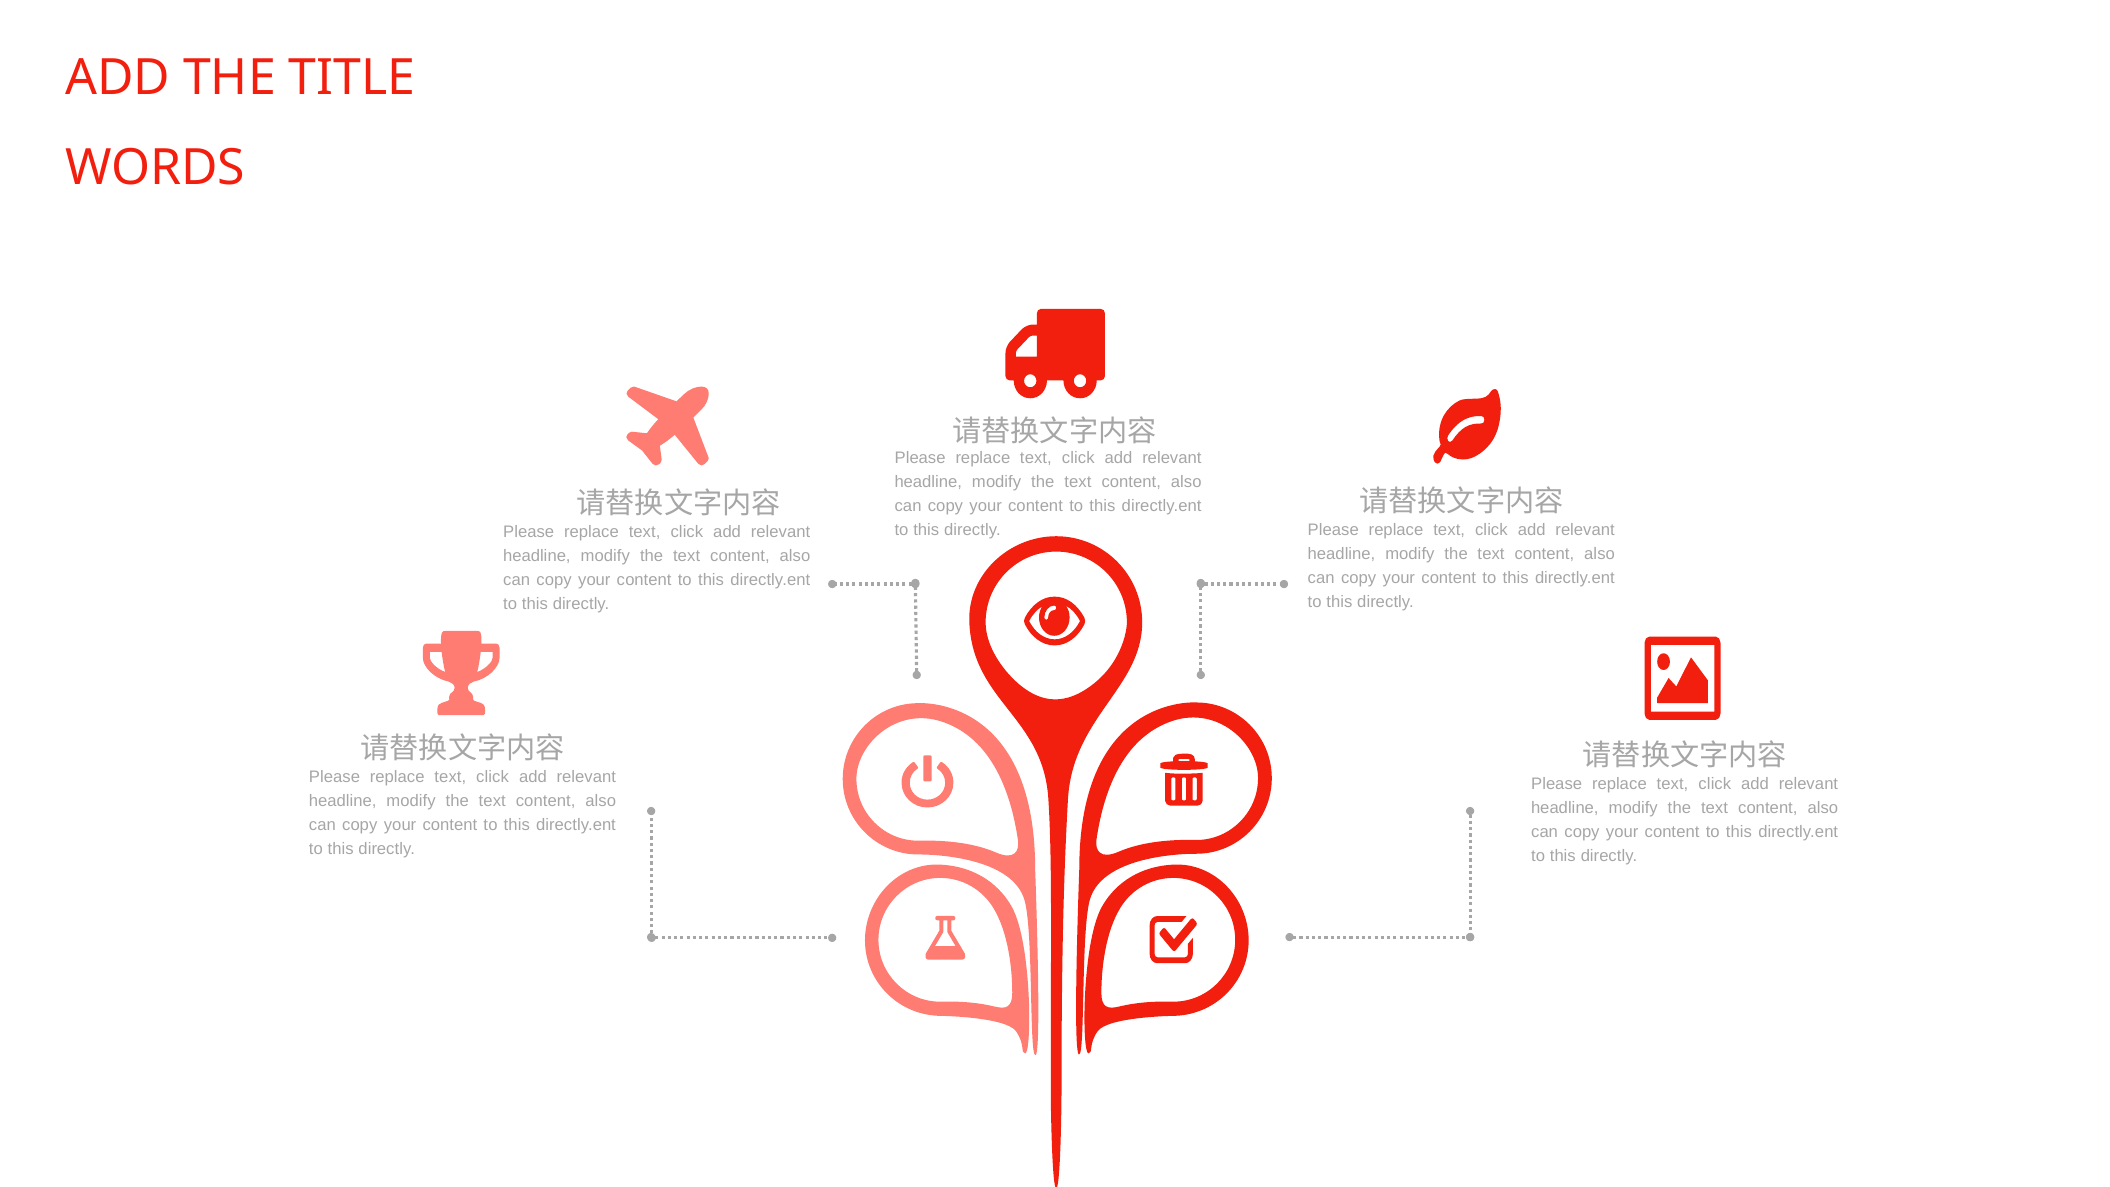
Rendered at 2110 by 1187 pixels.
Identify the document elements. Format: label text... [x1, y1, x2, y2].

text_box 请替换文字内容 [360, 722, 566, 762]
text_box Please replace text, click add relevant headline, modify the text content, also can copy your content to this directly.ent to this directly. [1307, 514, 1616, 611]
text_box [1433, 389, 1501, 464]
text_box Please replace text, click add relevant headline, modify the text content, also can copy your content to this directly.ent to this directly. [894, 443, 1203, 539]
text_box 请替换文字内容 [1359, 475, 1564, 514]
text_box Please replace text, click add relevant headline, modify the text content, also can copy your content to this directly.ent to this directly. [503, 517, 811, 613]
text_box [864, 862, 1032, 1054]
text_box [1644, 636, 1721, 720]
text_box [967, 536, 1143, 1187]
text_box [422, 630, 500, 716]
text_box [626, 386, 709, 466]
text_box 请替换文字内容 [1582, 729, 1788, 768]
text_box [842, 694, 1043, 1058]
text_box 请替换文字内容 [952, 405, 1158, 443]
text_box [1005, 308, 1105, 399]
text_box 请替换文字内容 [576, 477, 782, 517]
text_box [1072, 694, 1272, 1057]
text_box ADD THE TITLE WORDS [50, 7, 583, 202]
text_box Please replace text, click add relevant headline, modify the text content, also can copy your content to this directly.ent to this directly. [1531, 768, 1839, 865]
text_box Please replace text, click add relevant headline, modify the text content, also can copy your content to this directly.ent to this directly. [308, 762, 617, 859]
